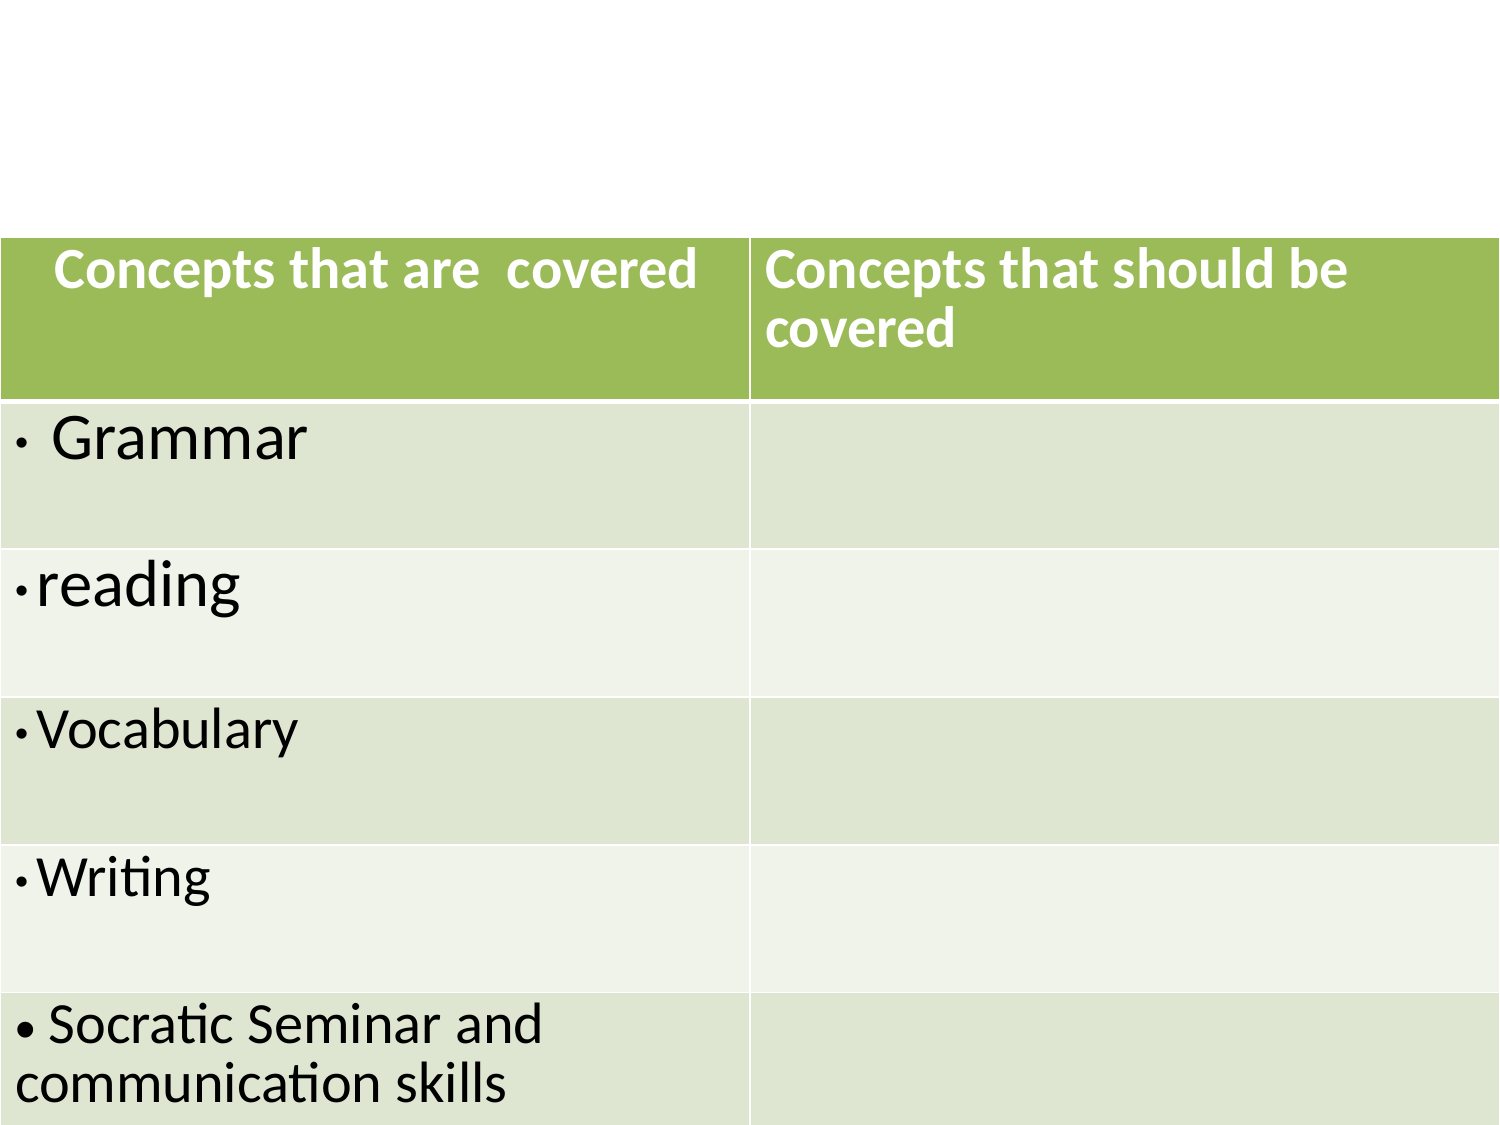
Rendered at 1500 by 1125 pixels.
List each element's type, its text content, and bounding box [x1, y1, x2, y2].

table_cell Vocabulary [1, 698, 749, 844]
table_cell reading [1, 550, 749, 696]
table_cell [751, 846, 1499, 992]
table_header Concepts that are covered [1, 238, 749, 399]
table_cell Grammar [1, 404, 749, 548]
table_cell [751, 993, 1499, 1125]
table_cell Socratic Seminar and communication skills [1, 993, 749, 1125]
table_cell [751, 698, 1499, 844]
table_cell [751, 550, 1499, 696]
table_header Concepts that should be covered [751, 238, 1499, 399]
table_cell Writing [1, 846, 749, 992]
table_cell [751, 404, 1499, 548]
